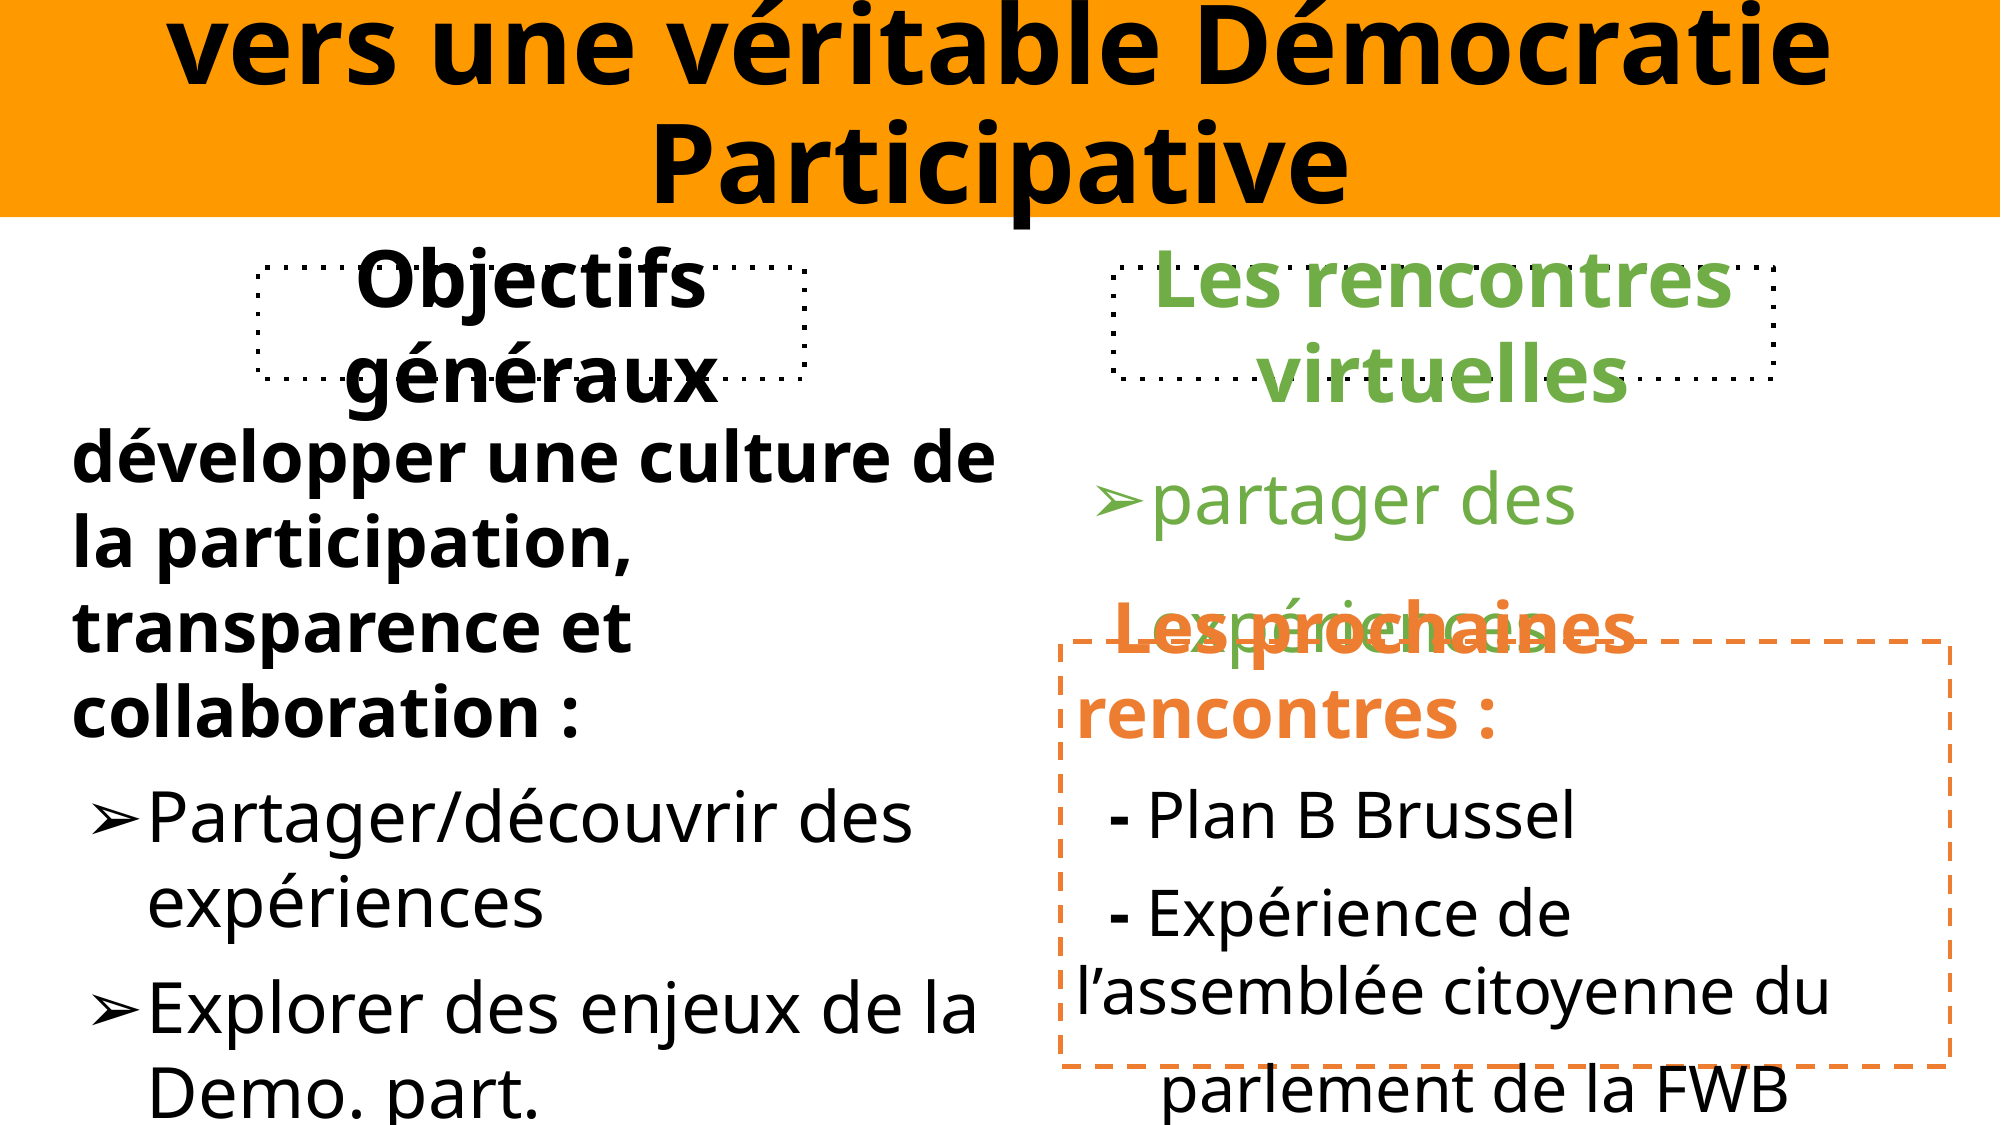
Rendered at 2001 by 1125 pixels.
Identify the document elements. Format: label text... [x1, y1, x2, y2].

list partager des expériences [1060, 403, 2000, 547]
list développer une culture de la participation, transparence et collaboration : Partager/découvrir des expériences Explorer des enjeux de la Demo. part. Expérimenter des outils et methodes produire un guide avec des fiches synthèse de nos explorations [56, 403, 1034, 1125]
list Les prochaines rencontres : - Plan B Brussel - Expérience de l’assemblée citoyenne du parlement de la FWB [1060, 641, 1950, 1067]
text_box Les rencontres virtuelles [1113, 267, 1774, 379]
text_box Objectifs généraux [257, 267, 805, 379]
title vers une véritable Démocratie Participative [0, 0, 2000, 218]
